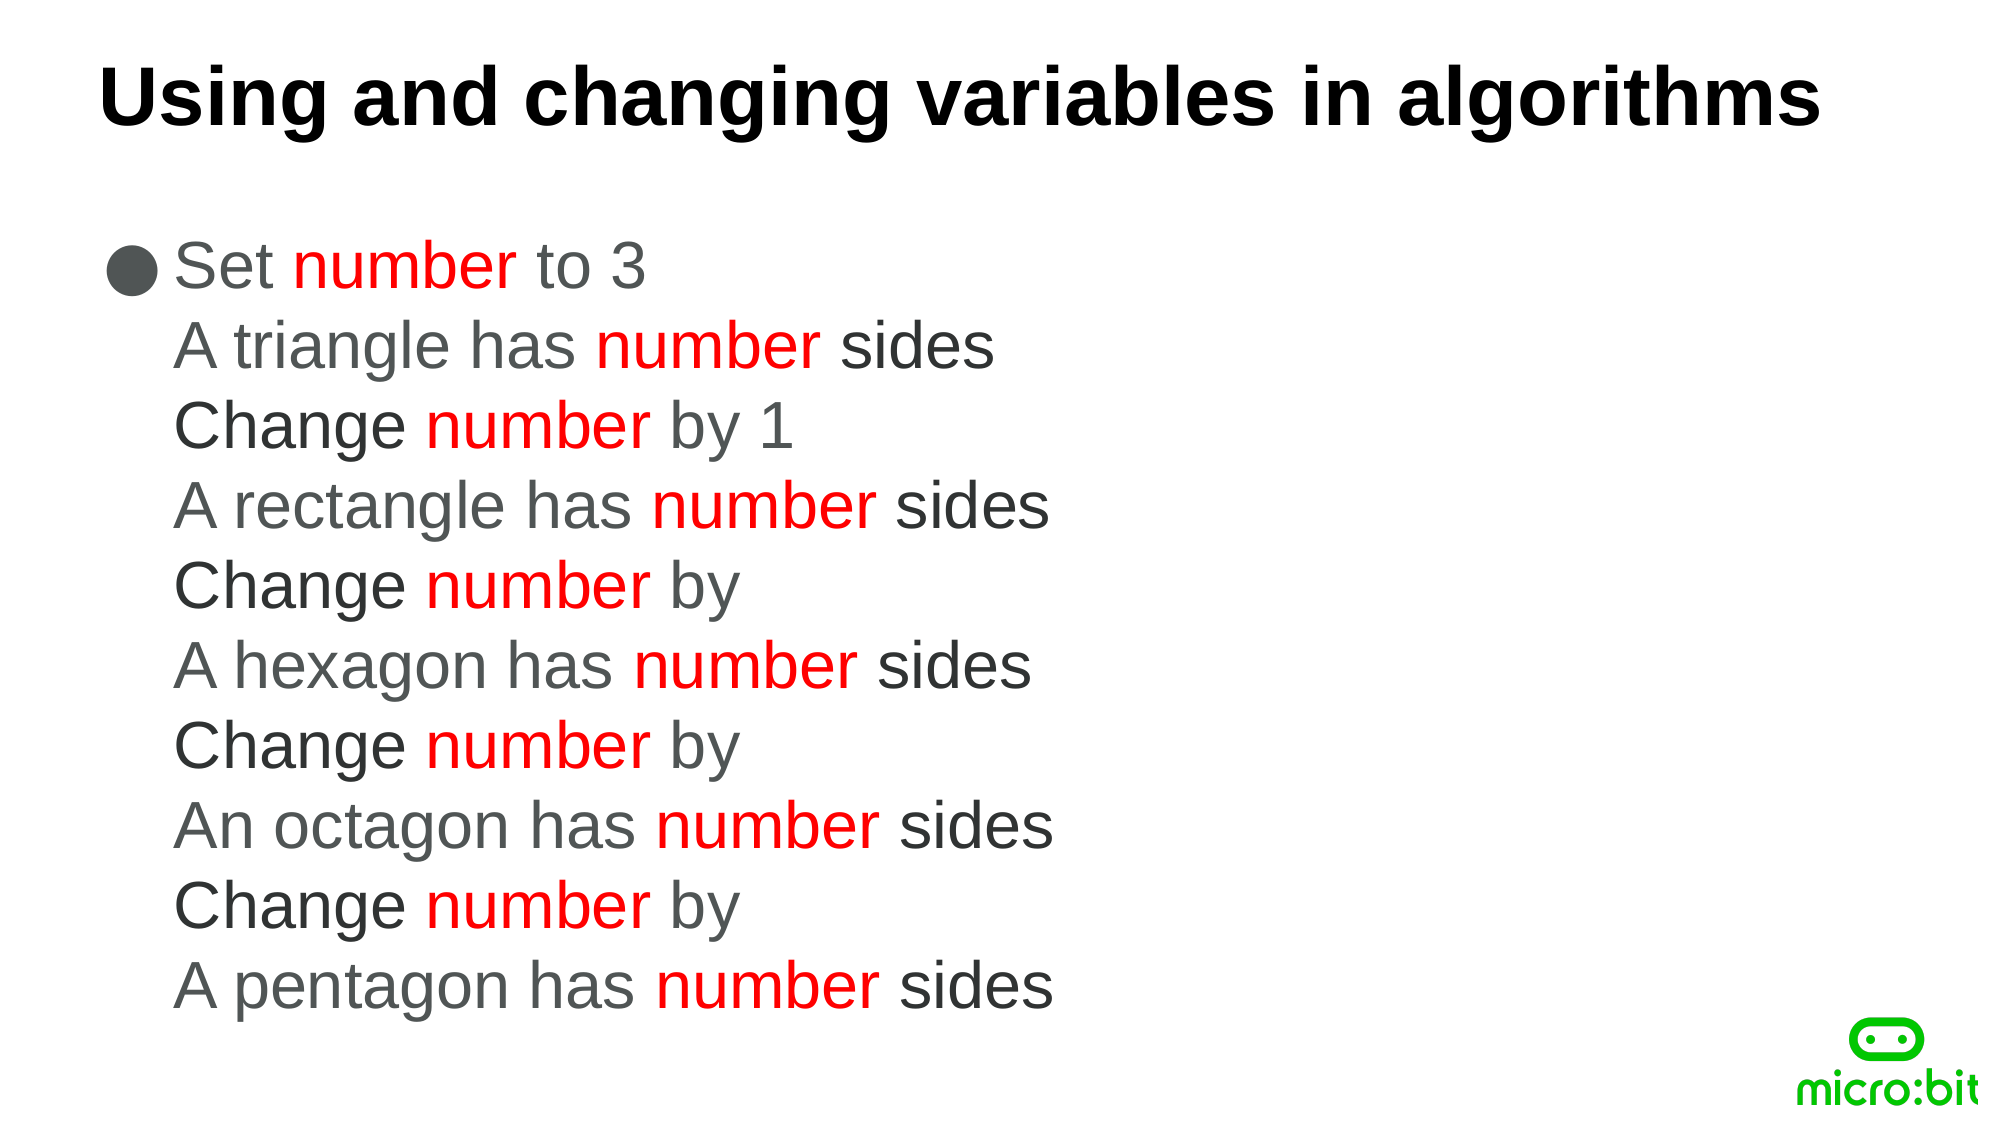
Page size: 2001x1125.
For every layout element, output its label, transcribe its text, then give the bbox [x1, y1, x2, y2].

picture [1797, 1017, 1978, 1106]
text_box Using and changing variables in algorithms Set number to 3 A triangle has number sides Change number by 1 A rectangle has number sides Change number by A hexagon has number sides Change number by An octagon has number sides Change number by A pentagon has number sides [83, 28, 1890, 852]
